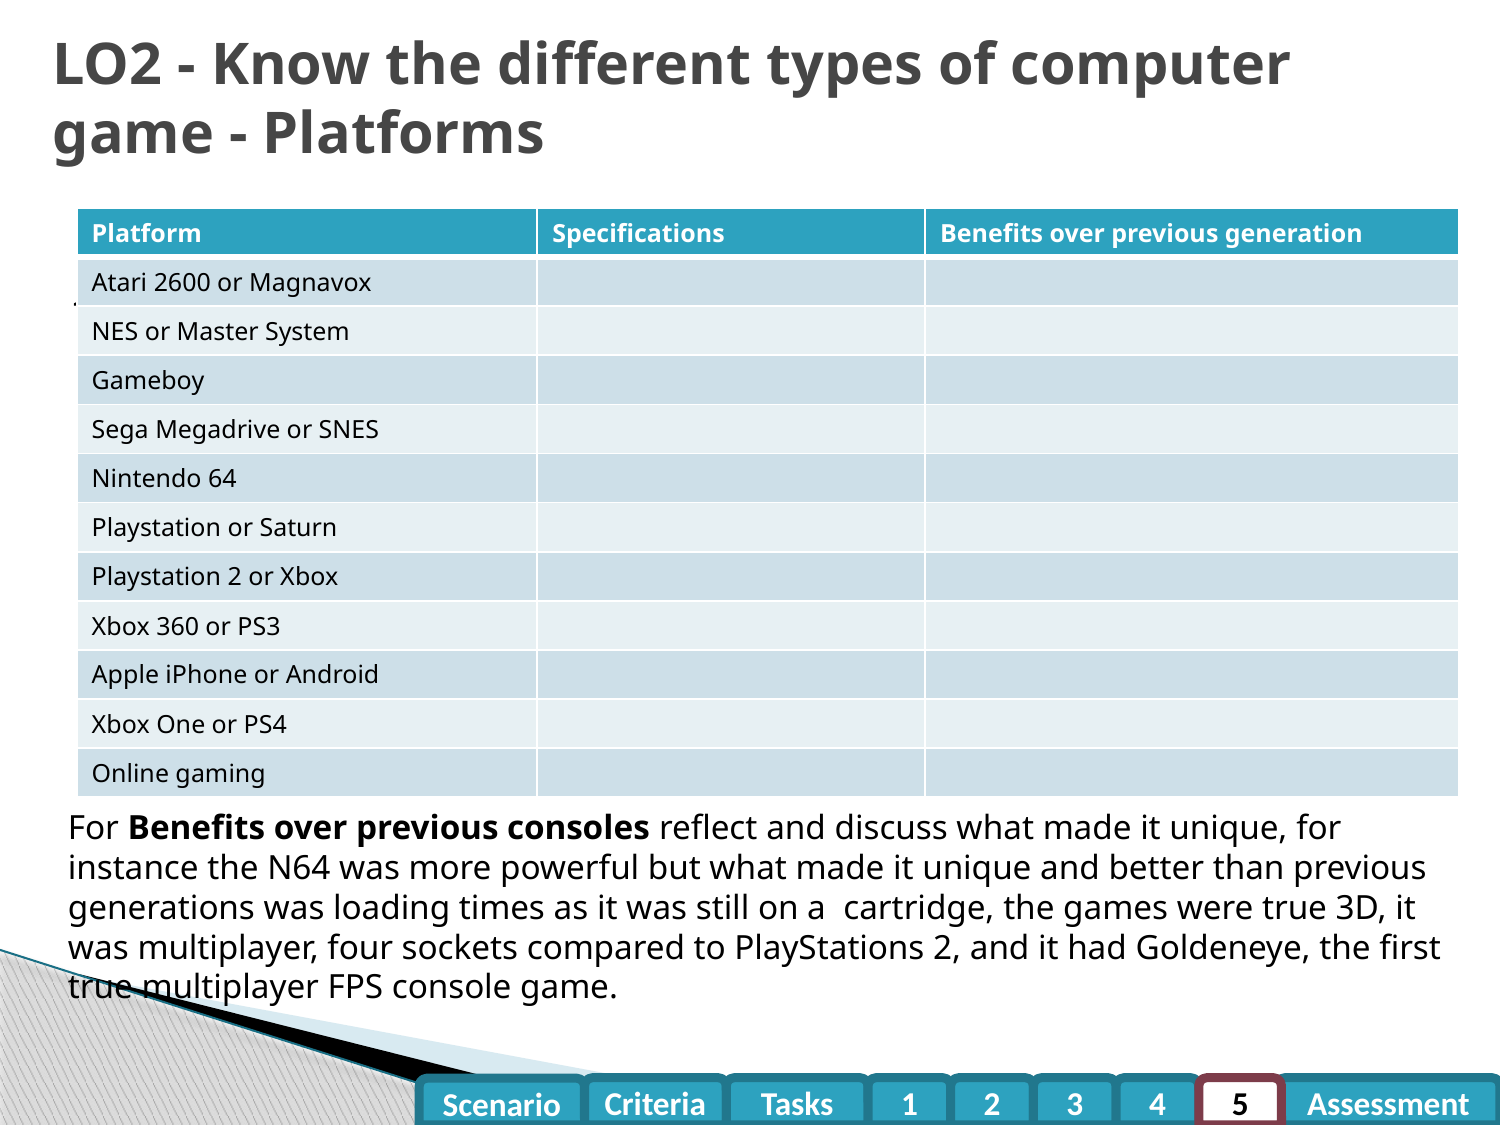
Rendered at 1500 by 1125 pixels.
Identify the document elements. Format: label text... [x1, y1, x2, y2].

table_cell [538, 749, 924, 796]
table_cell [926, 749, 1458, 796]
table_cell [538, 405, 924, 453]
table_cell Apple iPhone or Android [78, 651, 536, 698]
text_box 5 [1194, 1073, 1287, 1125]
table_cell [538, 700, 924, 747]
list D1.1 - Task 05 - Compare platforms and their technical aspects for running computer games [41, 198, 1471, 1024]
title LO2 - Know the different types of computer game - Platforms [37, 19, 1471, 173]
text_box 1 [863, 1073, 951, 1125]
table_cell Playstation 2 or Xbox [78, 553, 536, 600]
text_box 4 [1111, 1073, 1199, 1125]
table_cell [926, 503, 1458, 551]
table_cell [926, 602, 1458, 649]
text_box Assessment [1280, 1073, 1500, 1125]
table_cell [538, 356, 924, 404]
table_cell Xbox 360 or PS3 [78, 602, 536, 649]
table_cell [926, 356, 1458, 404]
text_box Criteria [580, 1073, 726, 1125]
text_box 3 [1028, 1073, 1116, 1125]
table_cell [926, 454, 1458, 502]
table_cell Xbox One or PS4 [78, 700, 536, 747]
text_box Scenario [414, 1073, 584, 1125]
text_box Tasks [721, 1073, 868, 1125]
table_header Benefits over previous generation [926, 209, 1458, 254]
table_cell [926, 307, 1458, 354]
table_cell Online gaming [78, 749, 536, 796]
table_cell NES or Master System [78, 307, 536, 354]
table_cell Sega Megadrive or SNES [78, 405, 536, 453]
table_cell Playstation or Saturn [78, 503, 536, 551]
table_cell [926, 405, 1458, 453]
table_cell Nintendo 64 [78, 454, 536, 502]
table_header Platform [78, 209, 536, 254]
table_cell [538, 503, 924, 551]
text_box 2 [946, 1073, 1033, 1125]
table_cell [538, 602, 924, 649]
table_cell Atari 2600 or Magnavox [78, 260, 536, 305]
table_cell [538, 553, 924, 600]
table_cell [926, 553, 1458, 600]
table_cell Gameboy [78, 356, 536, 404]
table_cell [538, 454, 924, 502]
table_cell [538, 260, 924, 305]
table_cell [538, 651, 924, 698]
table_cell [538, 307, 924, 354]
table_header Specifications [538, 209, 924, 254]
table_cell [926, 700, 1458, 747]
text_box For Benefits over previous consoles reflect and discuss what made it unique, for instance the N64 was more powerful but what made it unique and better than previous generations was loading times as it was still on a cartridge, the games were true 3D, it was multiplayer, four sockets compared to PlayStations 2, and it had Goldeneye, the first true multiplayer FPS console game. [53, 798, 1471, 1013]
table_cell [926, 260, 1458, 305]
table_cell [926, 651, 1458, 698]
